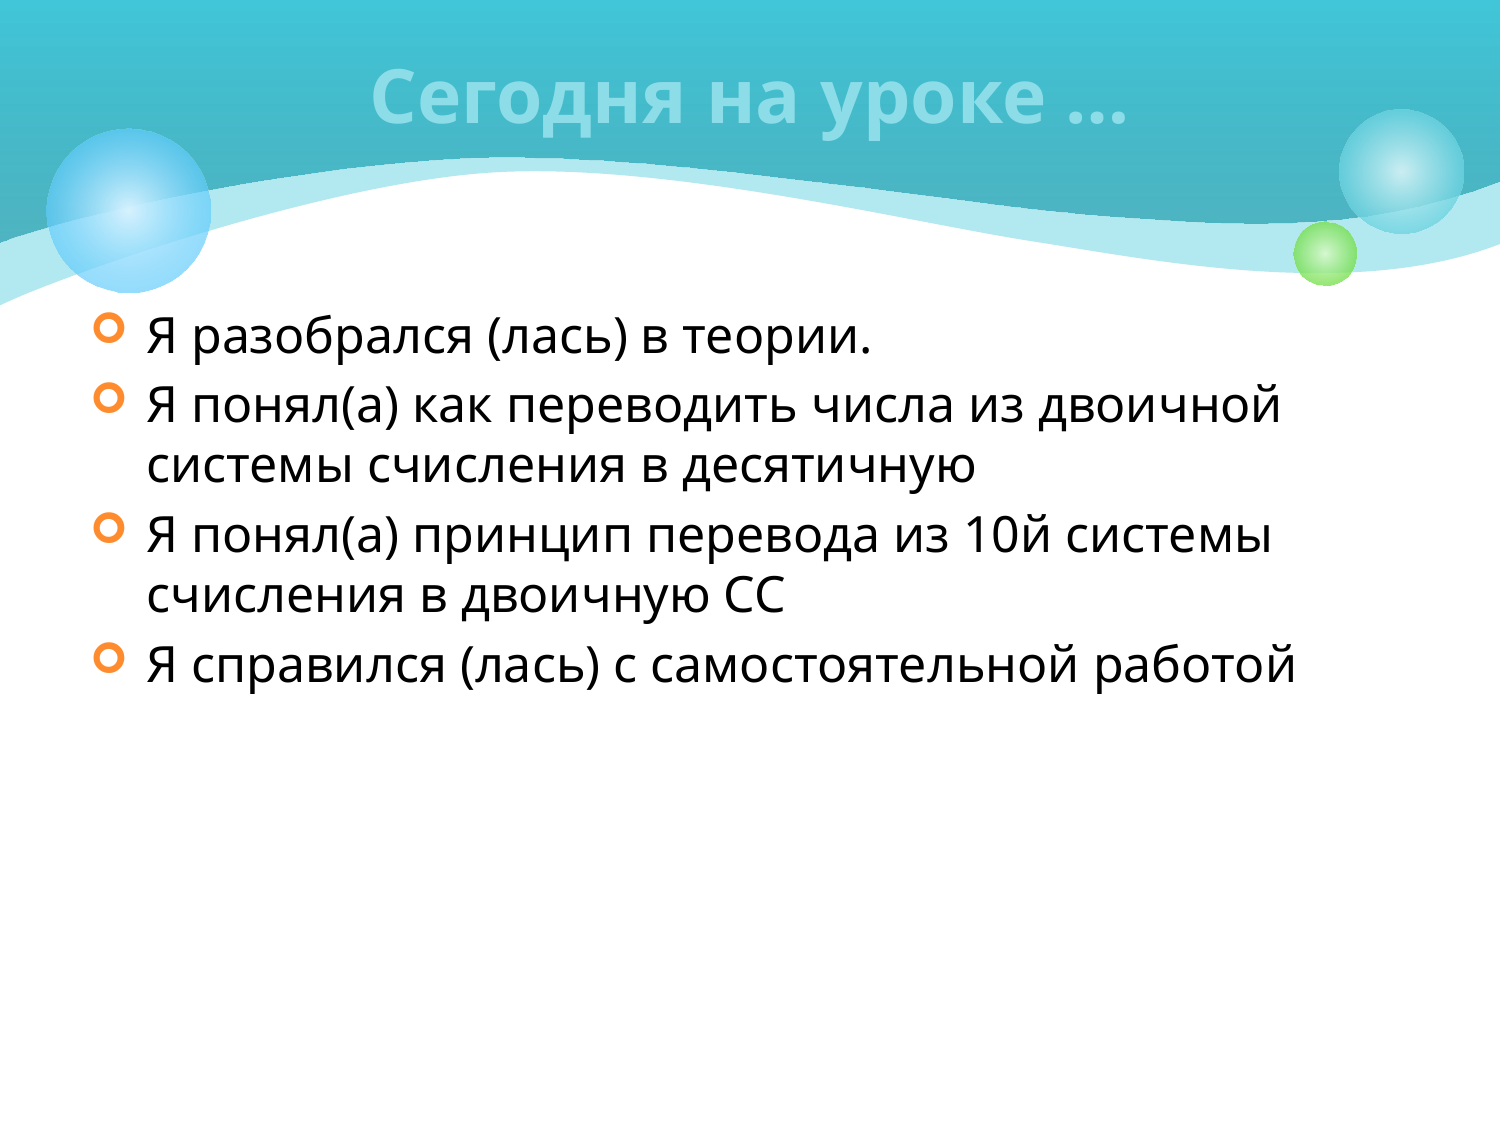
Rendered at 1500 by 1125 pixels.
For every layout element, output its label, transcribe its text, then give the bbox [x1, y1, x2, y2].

title Сегодня на уроке … [75, 0, 1425, 188]
list Я разобрался (лась) в теории. Я понял(а) как переводить числа из двоичной системы счисления в десятичную Я понял(а) принцип перевода из 10й системы счисления в двоичную СС Я справился (лась) с самостоятельной работой [75, 295, 1425, 1038]
